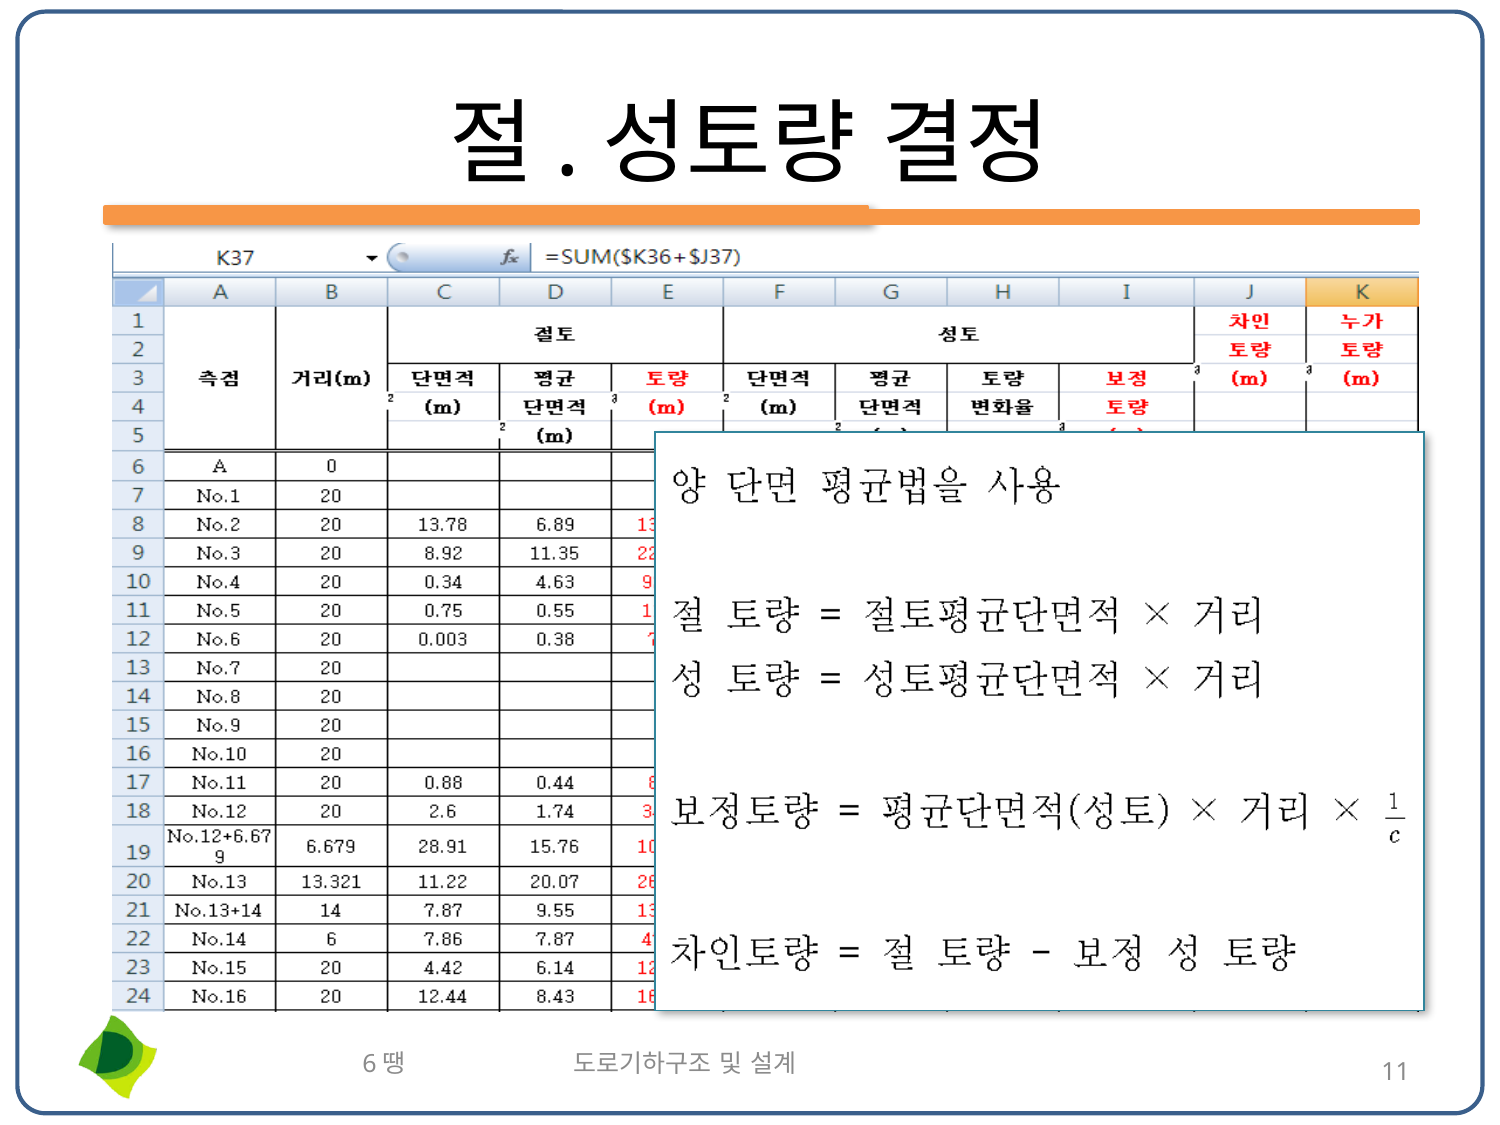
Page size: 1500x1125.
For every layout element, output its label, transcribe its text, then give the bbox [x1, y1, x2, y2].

title 절.성토량 결정 [75, 45, 1425, 233]
slide_number 11 [1074, 1042, 1425, 1103]
footer 6땡 도로기하구조 및 설계 [171, 1023, 988, 1103]
picture [111, 243, 1424, 1012]
picture [76, 1013, 159, 1100]
